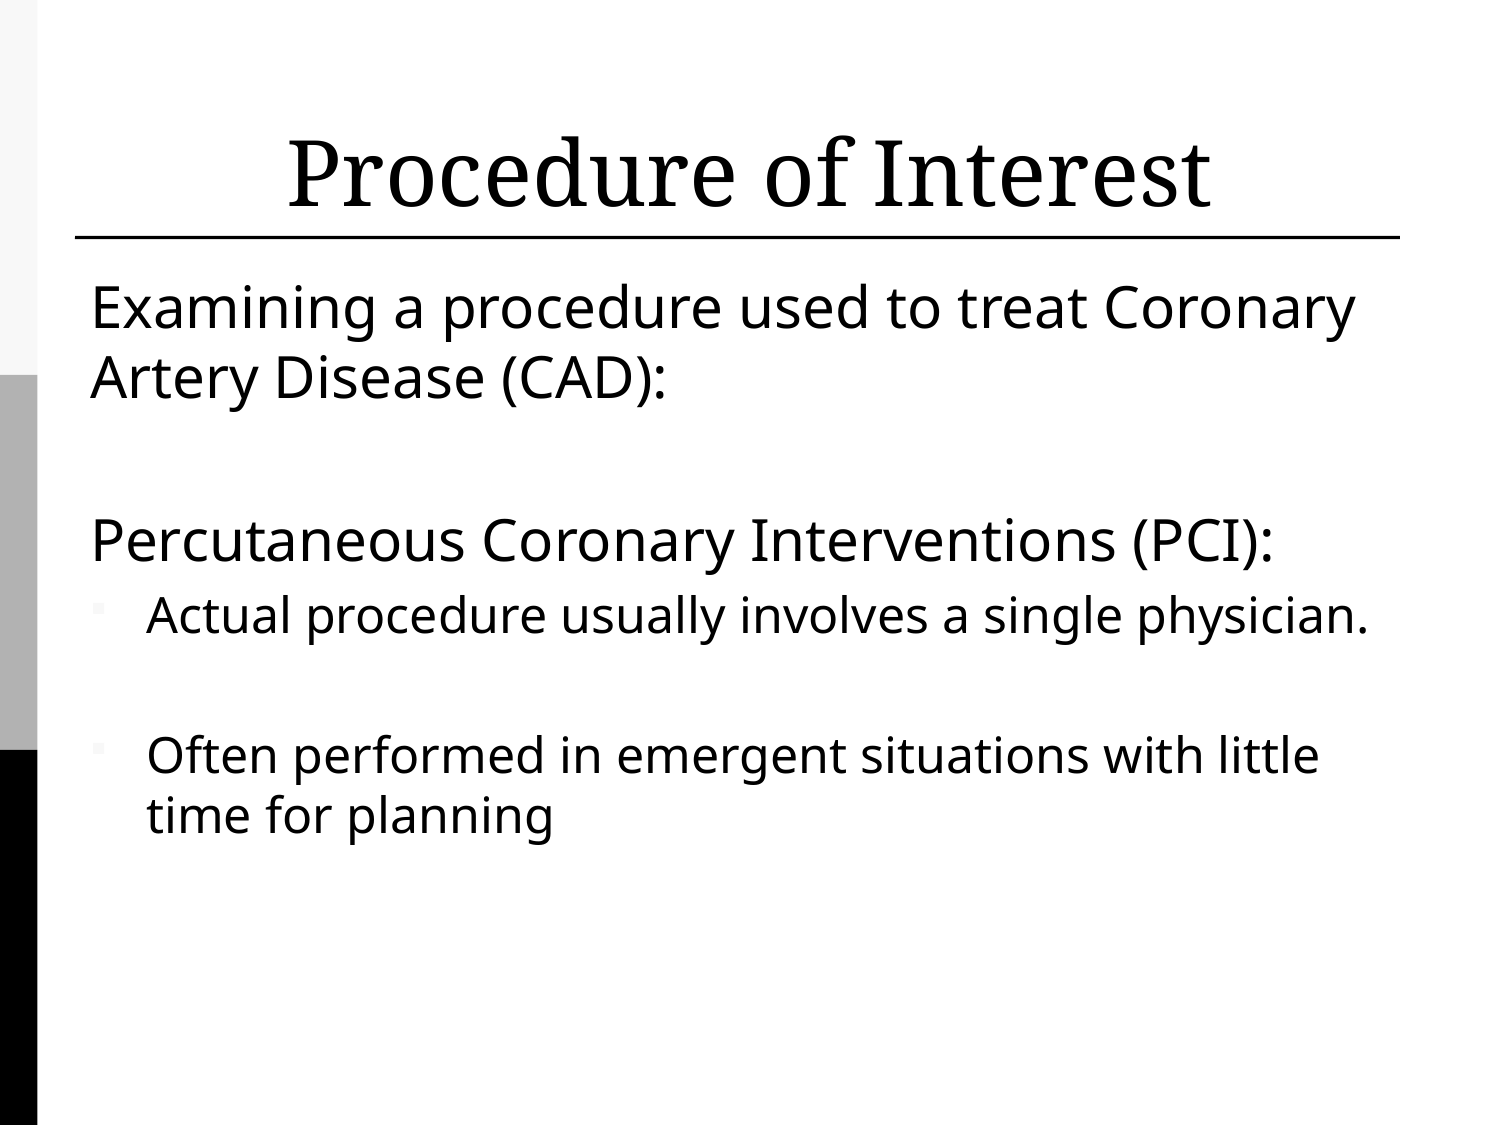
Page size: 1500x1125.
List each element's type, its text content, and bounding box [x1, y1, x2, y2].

list Examining a procedure used to treat Coronary Artery Disease (CAD): Percutaneous Coronary Interventions (PCI): Actual procedure usually involves a single physician. Often performed in emergent situations with little time for planning [74, 262, 1426, 1076]
title Procedure of Interest [74, 45, 1426, 233]
